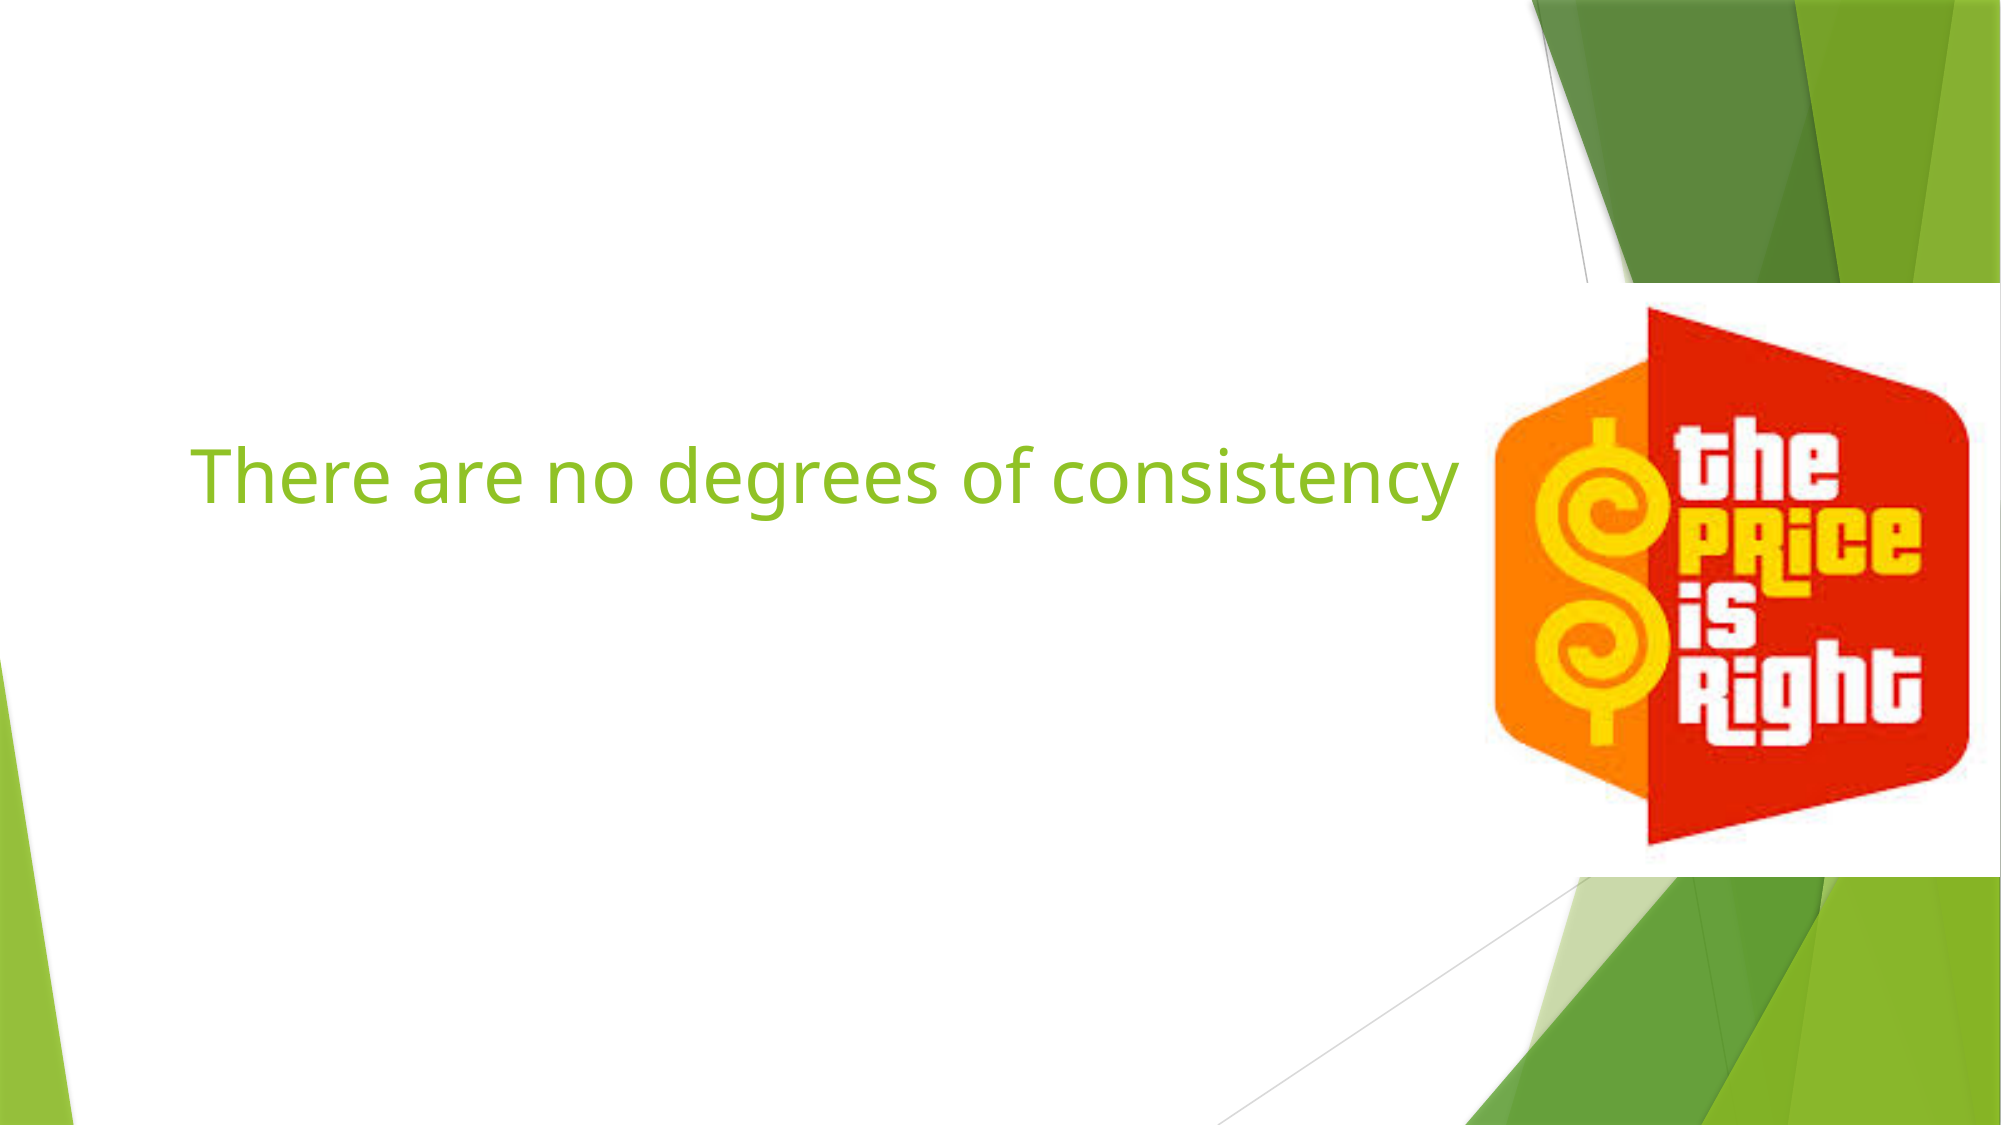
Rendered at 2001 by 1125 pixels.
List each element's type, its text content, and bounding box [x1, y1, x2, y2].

title There are no degrees of consistency [175, 421, 1461, 639]
picture [1466, 283, 2000, 878]
